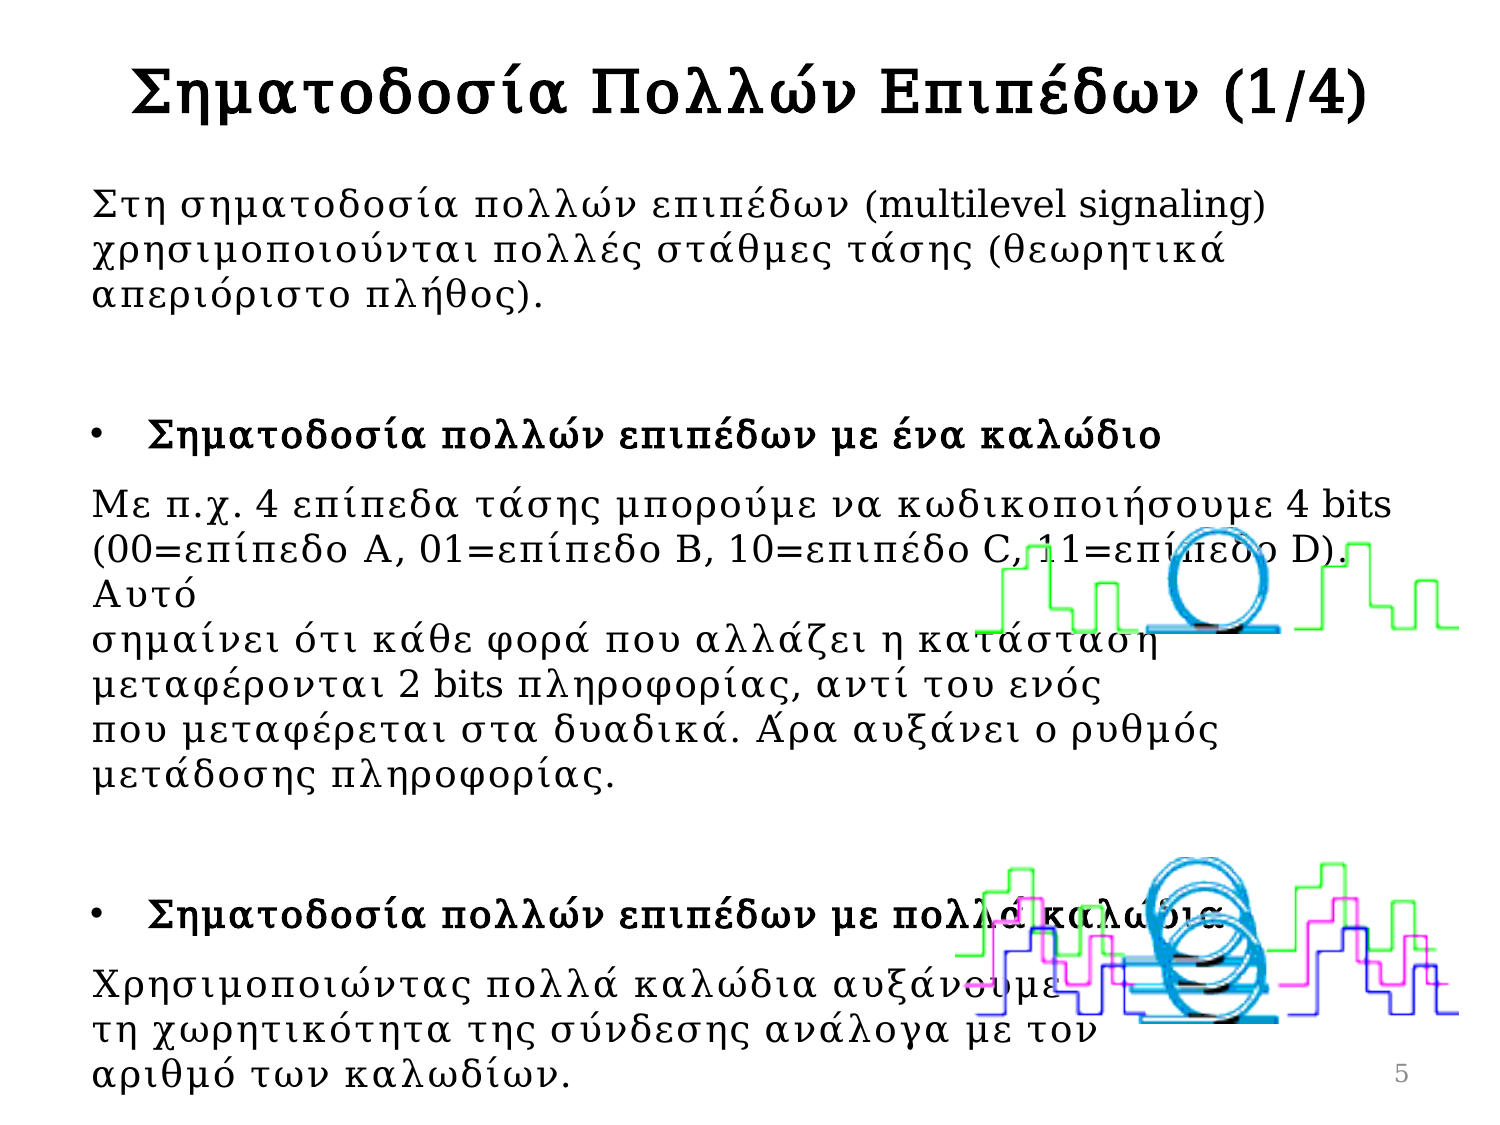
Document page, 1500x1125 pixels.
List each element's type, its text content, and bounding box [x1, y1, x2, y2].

slide_number 5 [1222, 1042, 1425, 1103]
picture [975, 526, 1459, 634]
list Στη σηματοδοσία πολλών επιπέδων (multilevel signaling) χρησιμοποιούνται πολλές στάθμες τάσης (θεωρητικά απεριόριστο πλήθος). Σηματοδοσία πολλών επιπέδων με ένα καλώδιο Με π.χ. 4 επίπεδα τάσης μπορούμε να κωδικοποιήσουμε 4 bits (00=επίπεδο Α, 01=επίπεδο Β, 10=επιπέδο C, 11=επίπεδο D). Αυτό σημαίνει ότι κάθε φορά που αλλάζει η κατάσταση μεταφέρονται 2 bits πληροφορίας, αντί του ενός που μεταφέρεται στα δυαδικά. Άρα αυξάνει ο ρυθμός μετάδοσης πληροφορίας. Σηματοδοσία πολλών επιπέδων με πολλά καλώδια Χρησιμοποιώντας πολλά καλώδια αυξάνουμε τη χωρητικότητα της σύνδεσης ανάλογα με τον αριθμό των καλωδίων. [75, 172, 1425, 1071]
title Σηματοδοσία Πολλών Επιπέδων (1/4) [75, 19, 1425, 159]
picture [955, 857, 1459, 1025]
